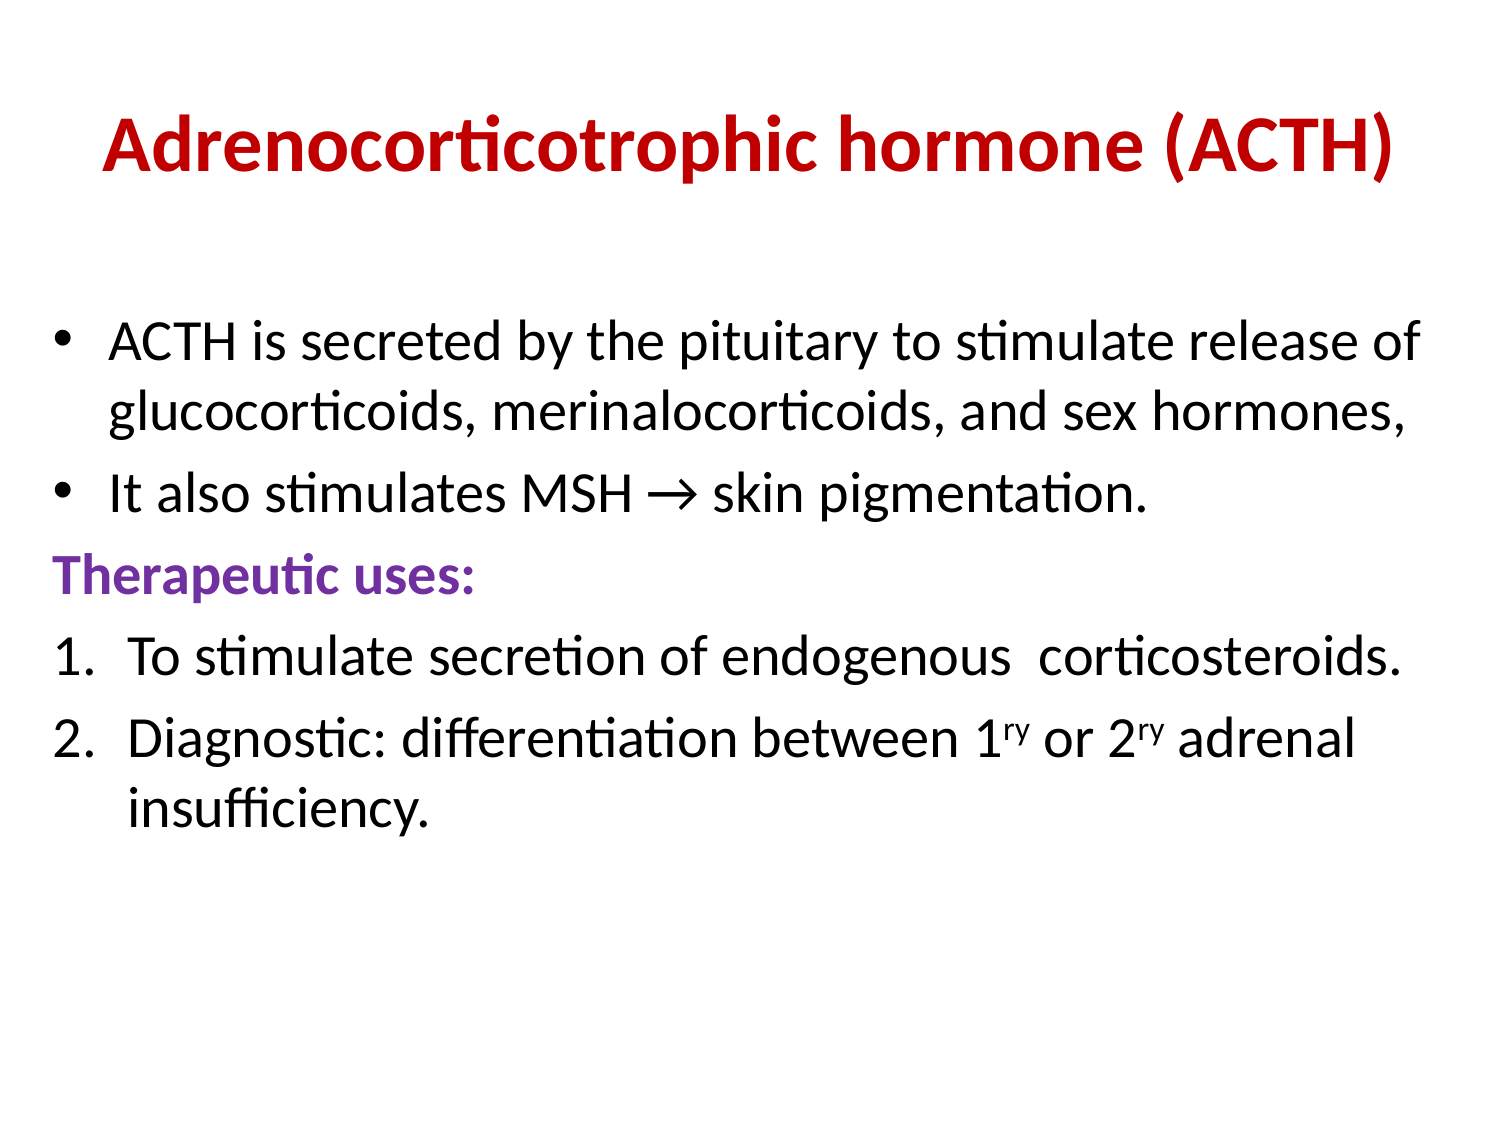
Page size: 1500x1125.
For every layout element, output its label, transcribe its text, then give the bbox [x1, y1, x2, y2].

title Adrenocorticotrophic hormone (ACTH) [75, 45, 1425, 233]
list ACTH is secreted by the pituitary to stimulate release of glucocorticoids, merinalocorticoids, and sex hormones, It also stimulates MSH → skin pigmentation. Therapeutic uses: To stimulate secretion of endogenous corticosteroids. Diagnostic: differentiation between 1ry or 2ry adrenal insufficiency. [37, 295, 1463, 1038]
